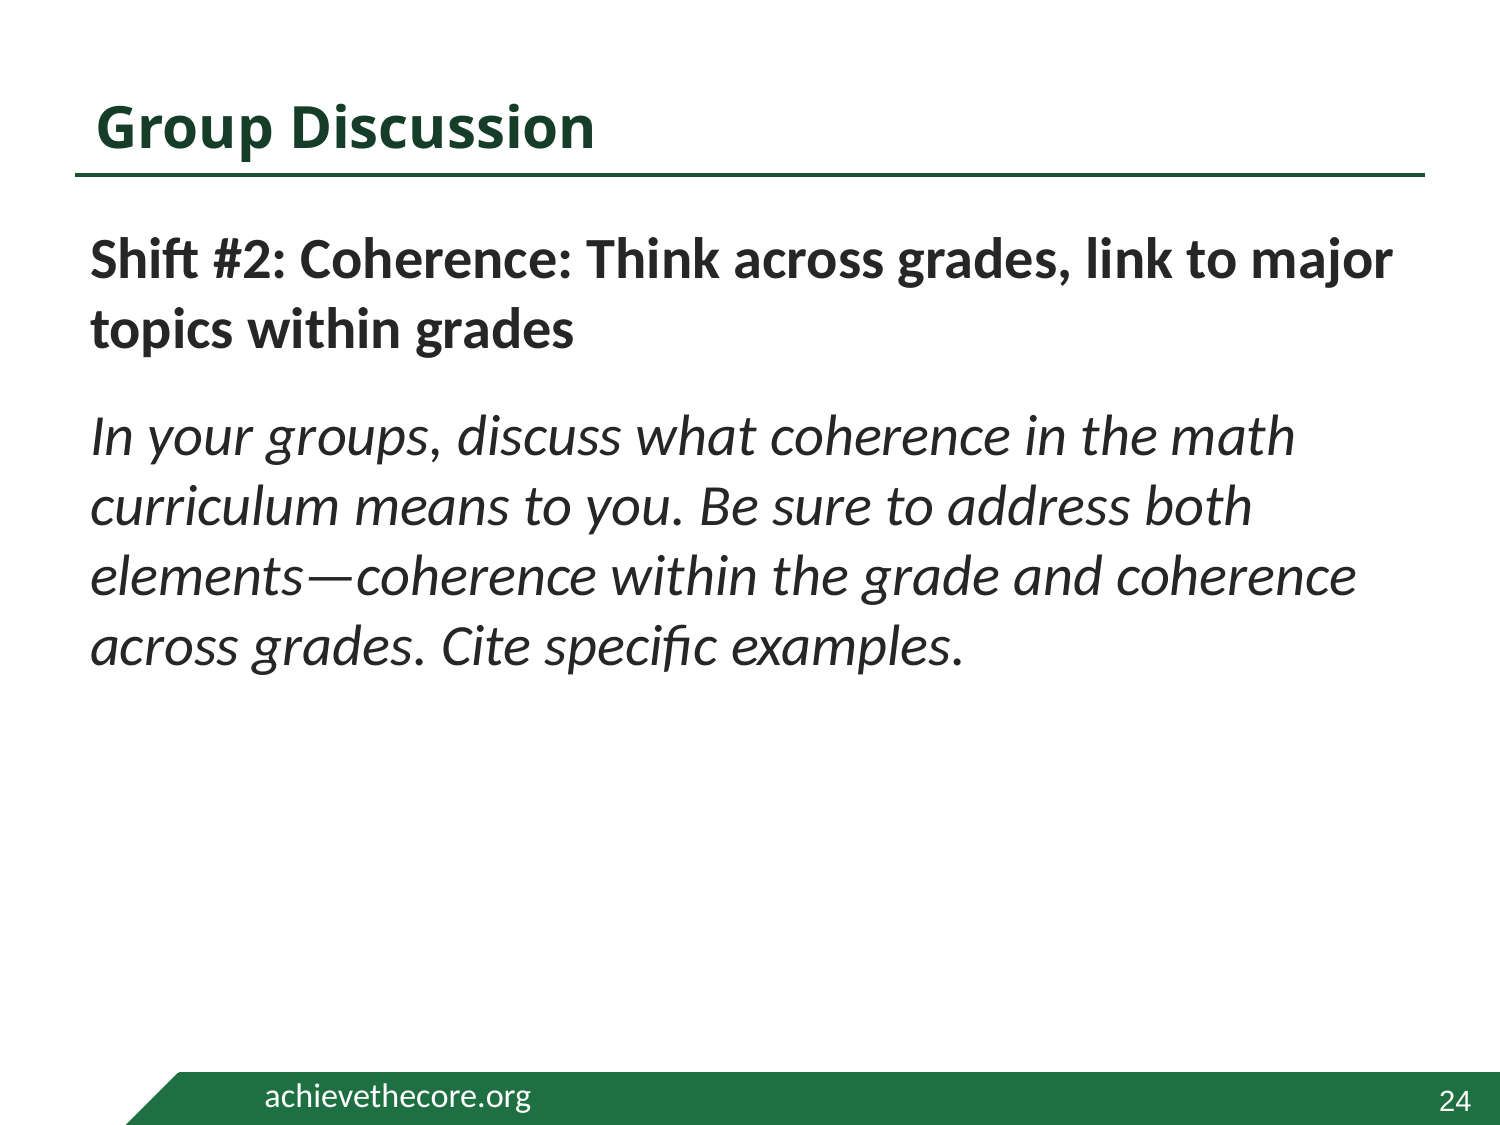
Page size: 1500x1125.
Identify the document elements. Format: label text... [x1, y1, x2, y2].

list Shift #2: Coherence: Think across grades, link to major topics within grades In your groups, discuss what coherence in the math curriculum means to you. Be sure to address both elements—coherence within the grade and coherence across grades. Cite specific examples. [75, 212, 1425, 866]
slide_number 24 [1136, 1073, 1487, 1125]
title Group Discussion [80, 24, 1431, 227]
